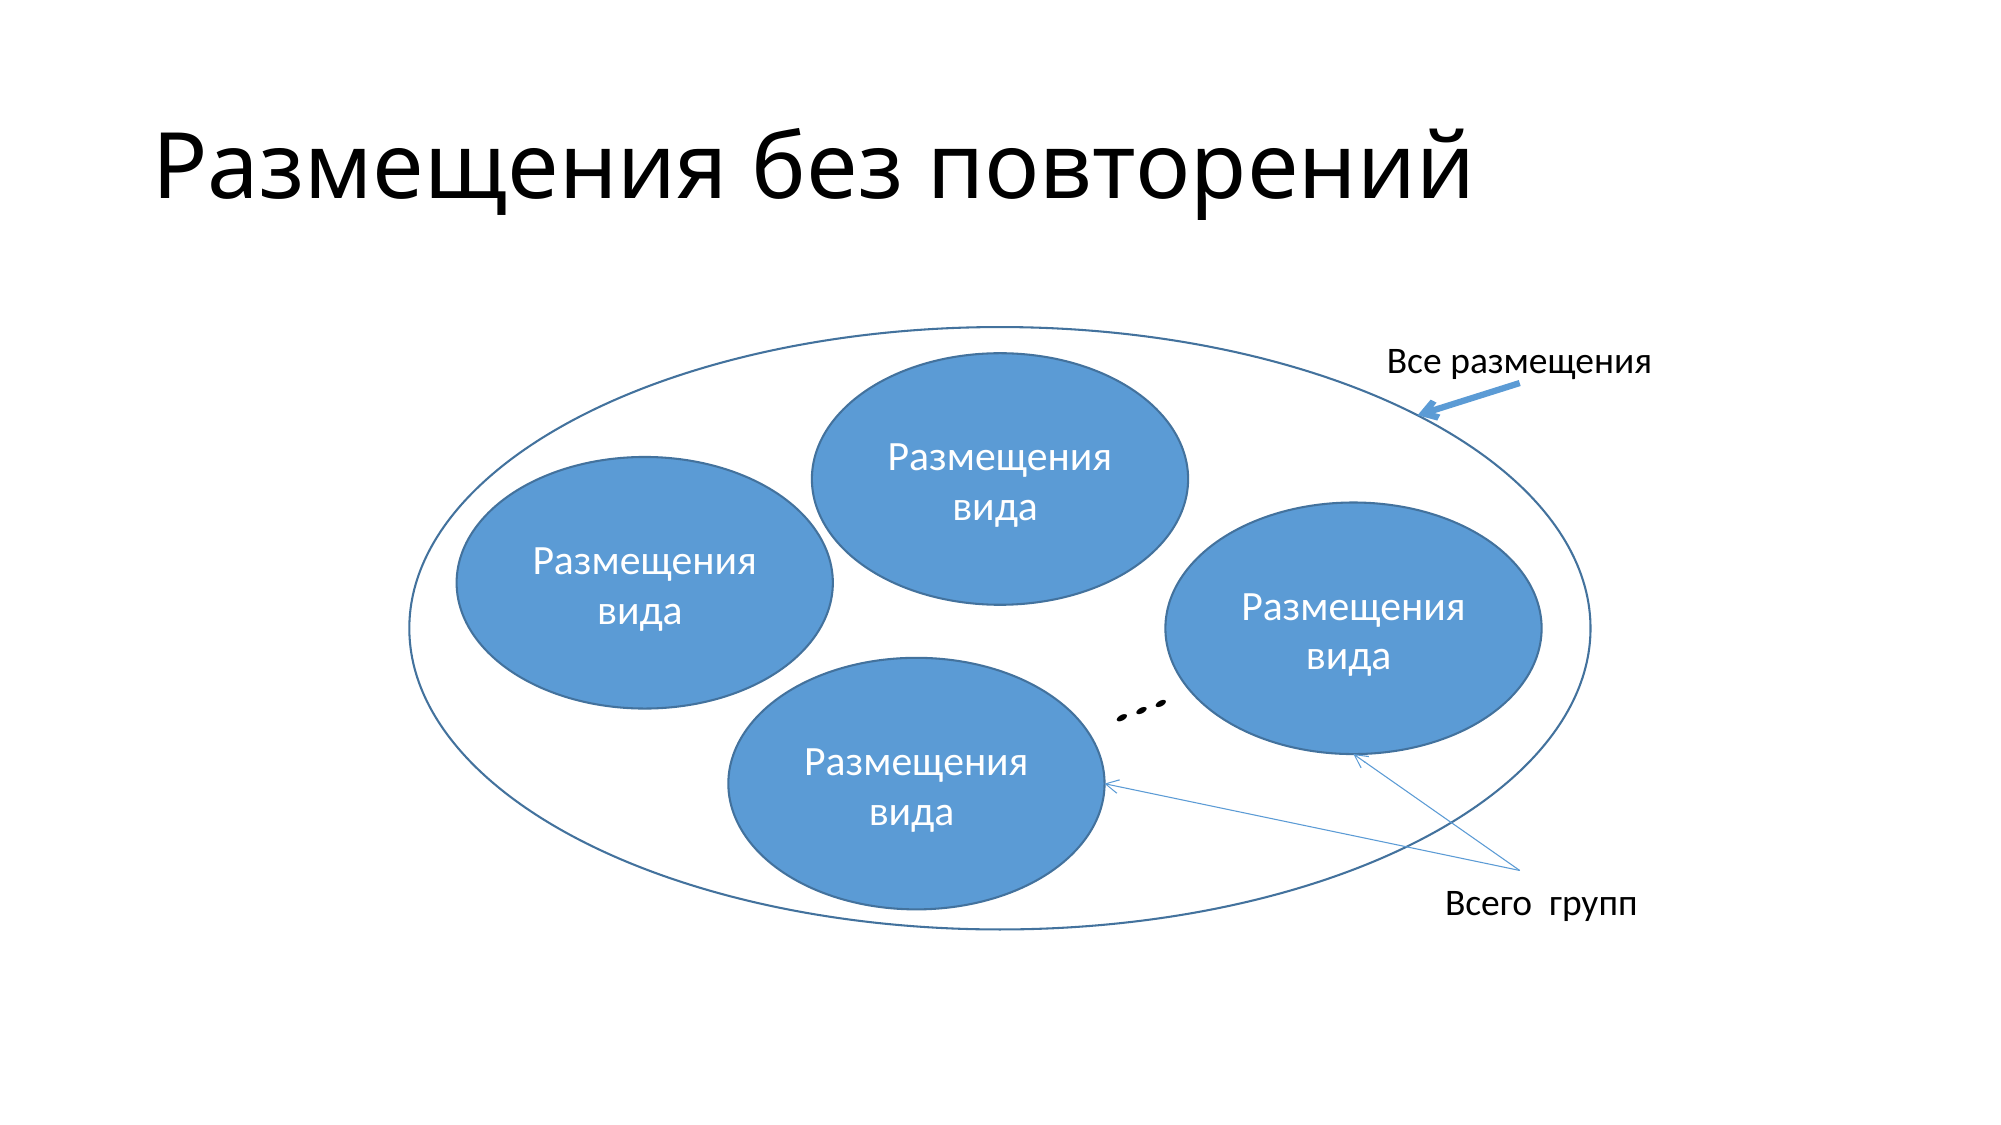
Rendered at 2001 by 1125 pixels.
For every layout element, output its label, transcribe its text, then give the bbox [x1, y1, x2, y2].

text_box Все размещения [1372, 328, 1668, 389]
text_box [408, 326, 1592, 931]
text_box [1353, 754, 1520, 871]
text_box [1417, 382, 1520, 416]
title Размещения без повторений [137, 59, 1863, 278]
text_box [1104, 783, 1353, 871]
